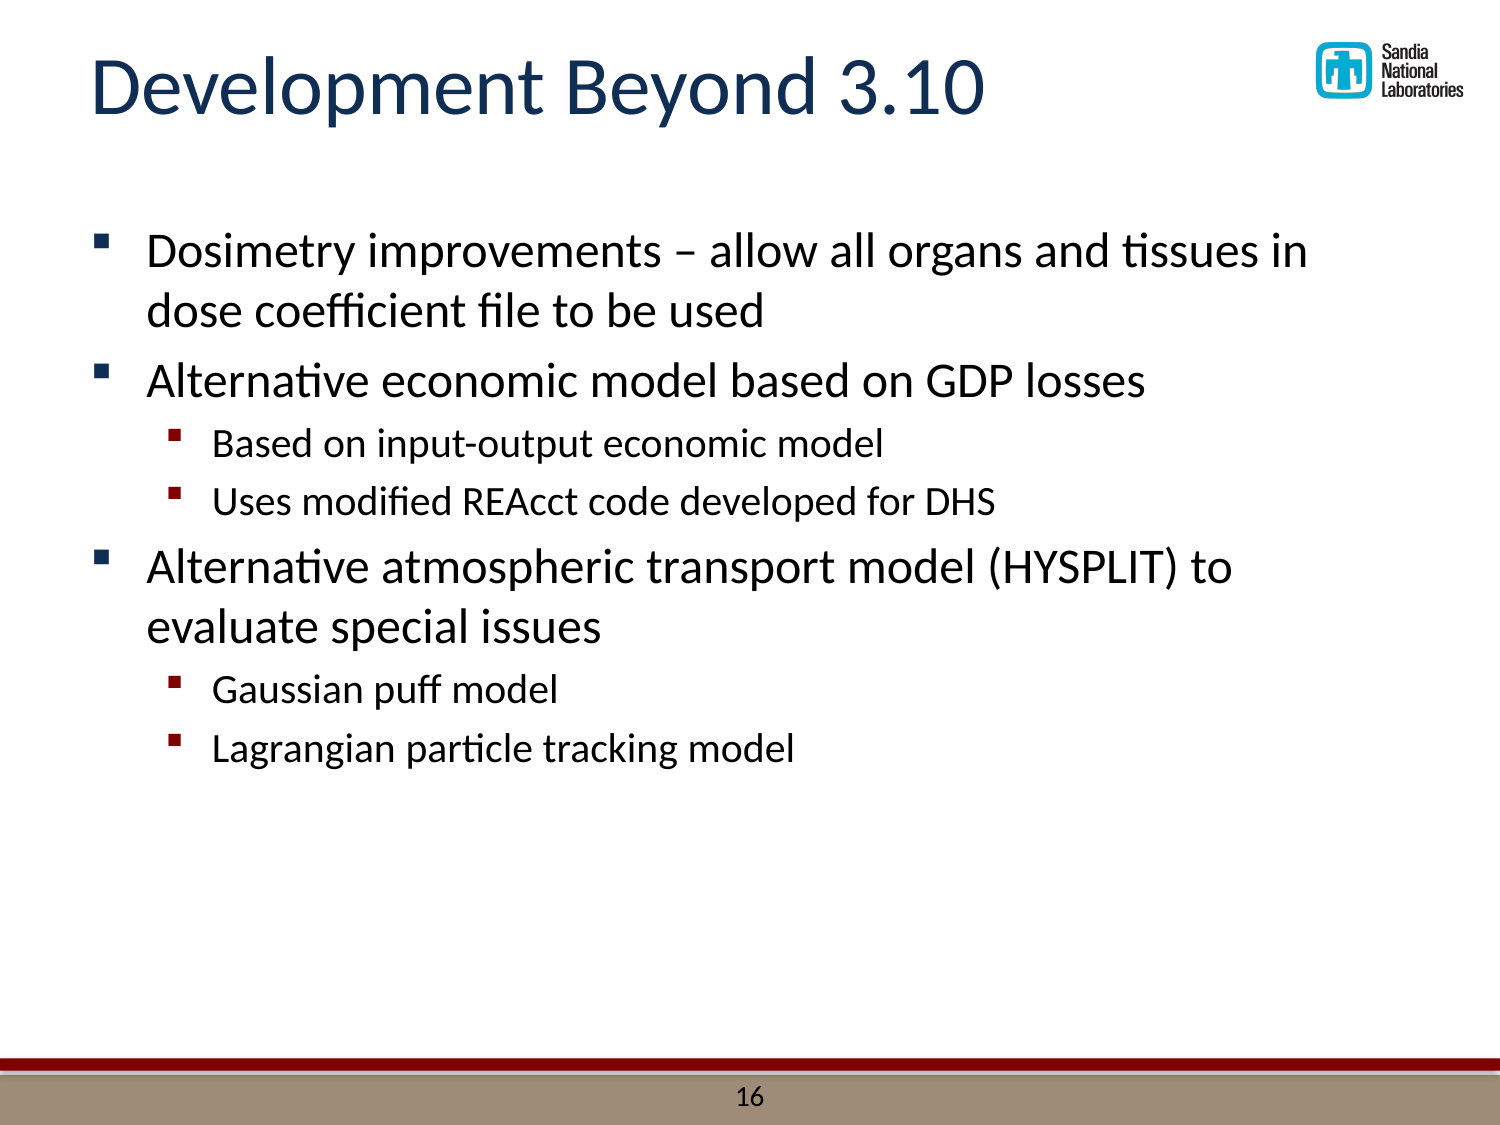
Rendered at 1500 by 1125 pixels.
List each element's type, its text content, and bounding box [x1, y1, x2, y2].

title Development Beyond 3.10 [74, 0, 1426, 163]
list Dosimetry improvements – allow all organs and tissues in dose coefficient file to be used Alternative economic model based on GDP losses Based on input-output economic model Uses modified REAcct code developed for DHS Alternative atmospheric transport model (HYSPLIT) to evaluate special issues Gaussian puff model Lagrangian particle tracking model [74, 209, 1426, 1006]
picture [1426, 37, 1467, 105]
footer 16 [512, 1069, 988, 1117]
